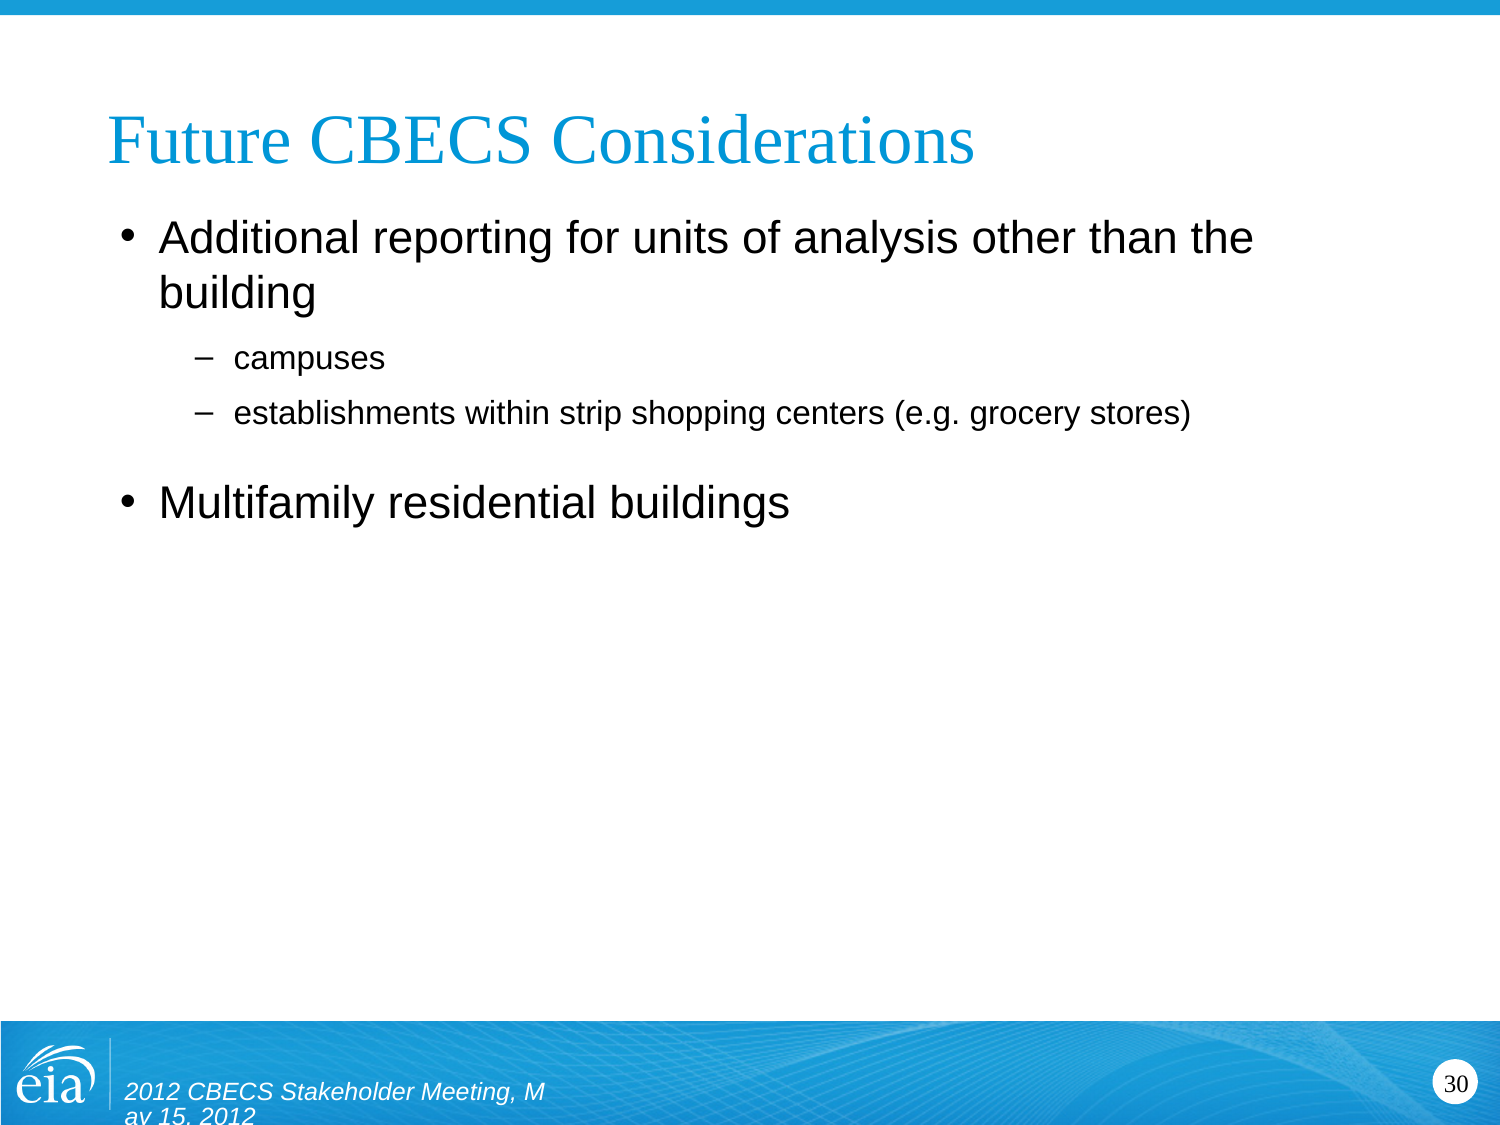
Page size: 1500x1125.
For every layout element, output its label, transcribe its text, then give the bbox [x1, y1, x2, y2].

list Additional reporting for units of analysis other than the building campuses establishments within strip shopping centers (e.g. grocery stores) Multifamily residential buildings [105, 199, 1425, 953]
footer 2012 CBECS Stakeholder Meeting, May 15, 2012 [109, 1048, 570, 1113]
title Future CBECS Considerations [92, 0, 1413, 185]
picture [2, 1021, 1500, 1125]
slide_number 30 [1425, 1053, 1488, 1113]
